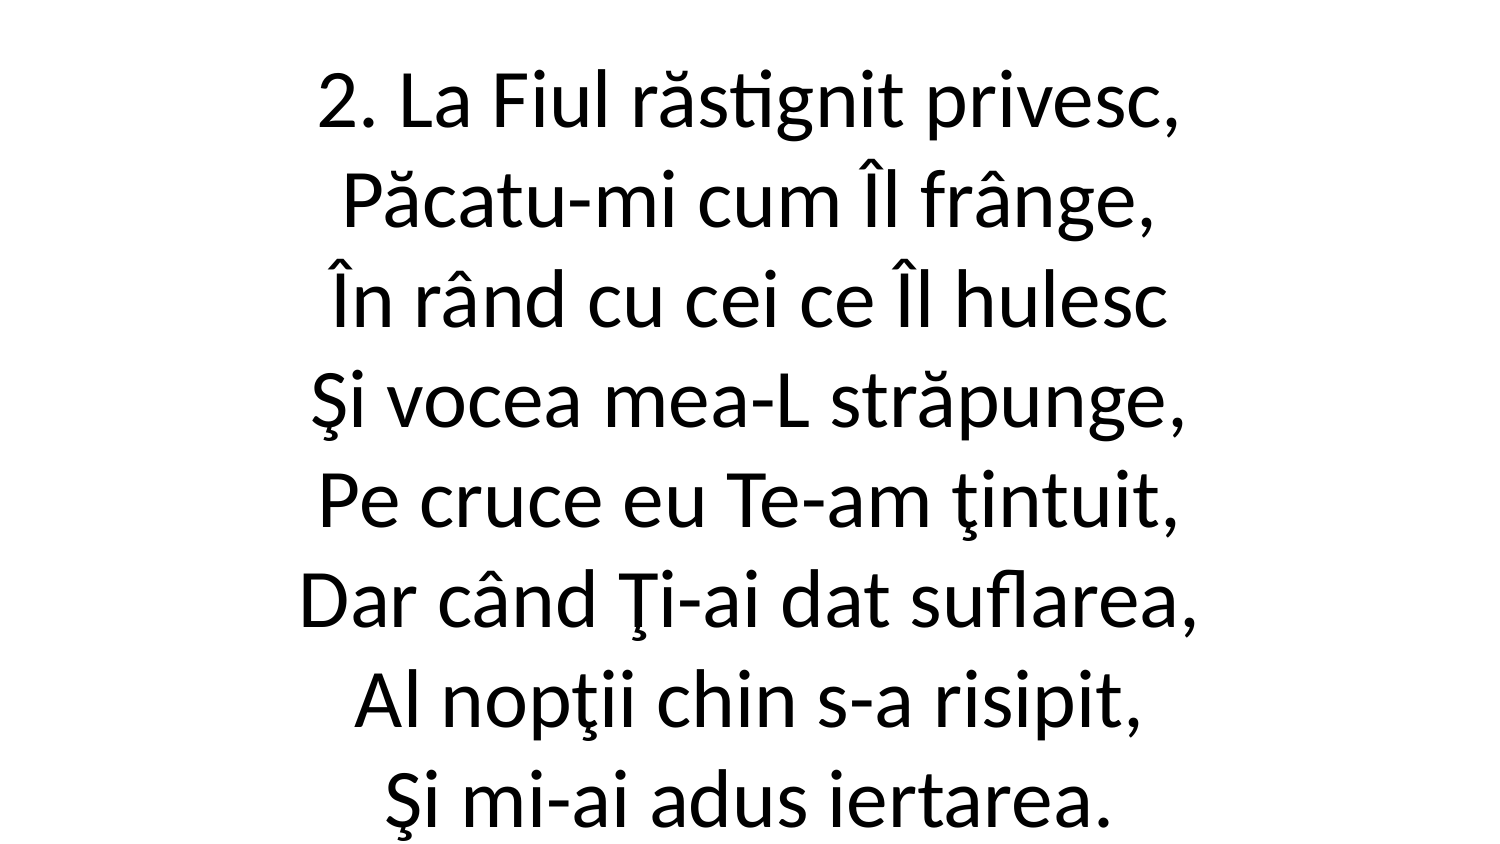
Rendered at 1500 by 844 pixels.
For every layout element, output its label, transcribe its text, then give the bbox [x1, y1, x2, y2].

text_box 2. La Fiul răstignit privesc, Păcatu-mi cum Îl frânge, În rând cu cei ce Îl hulesc Şi vocea mea-L străpunge, Pe cruce eu Te-am ţintuit, Dar când Ţi-ai dat suflarea, Al nopţii chin s-a risipit, Şi mi-ai adus iertarea. [283, 0, 1217, 844]
